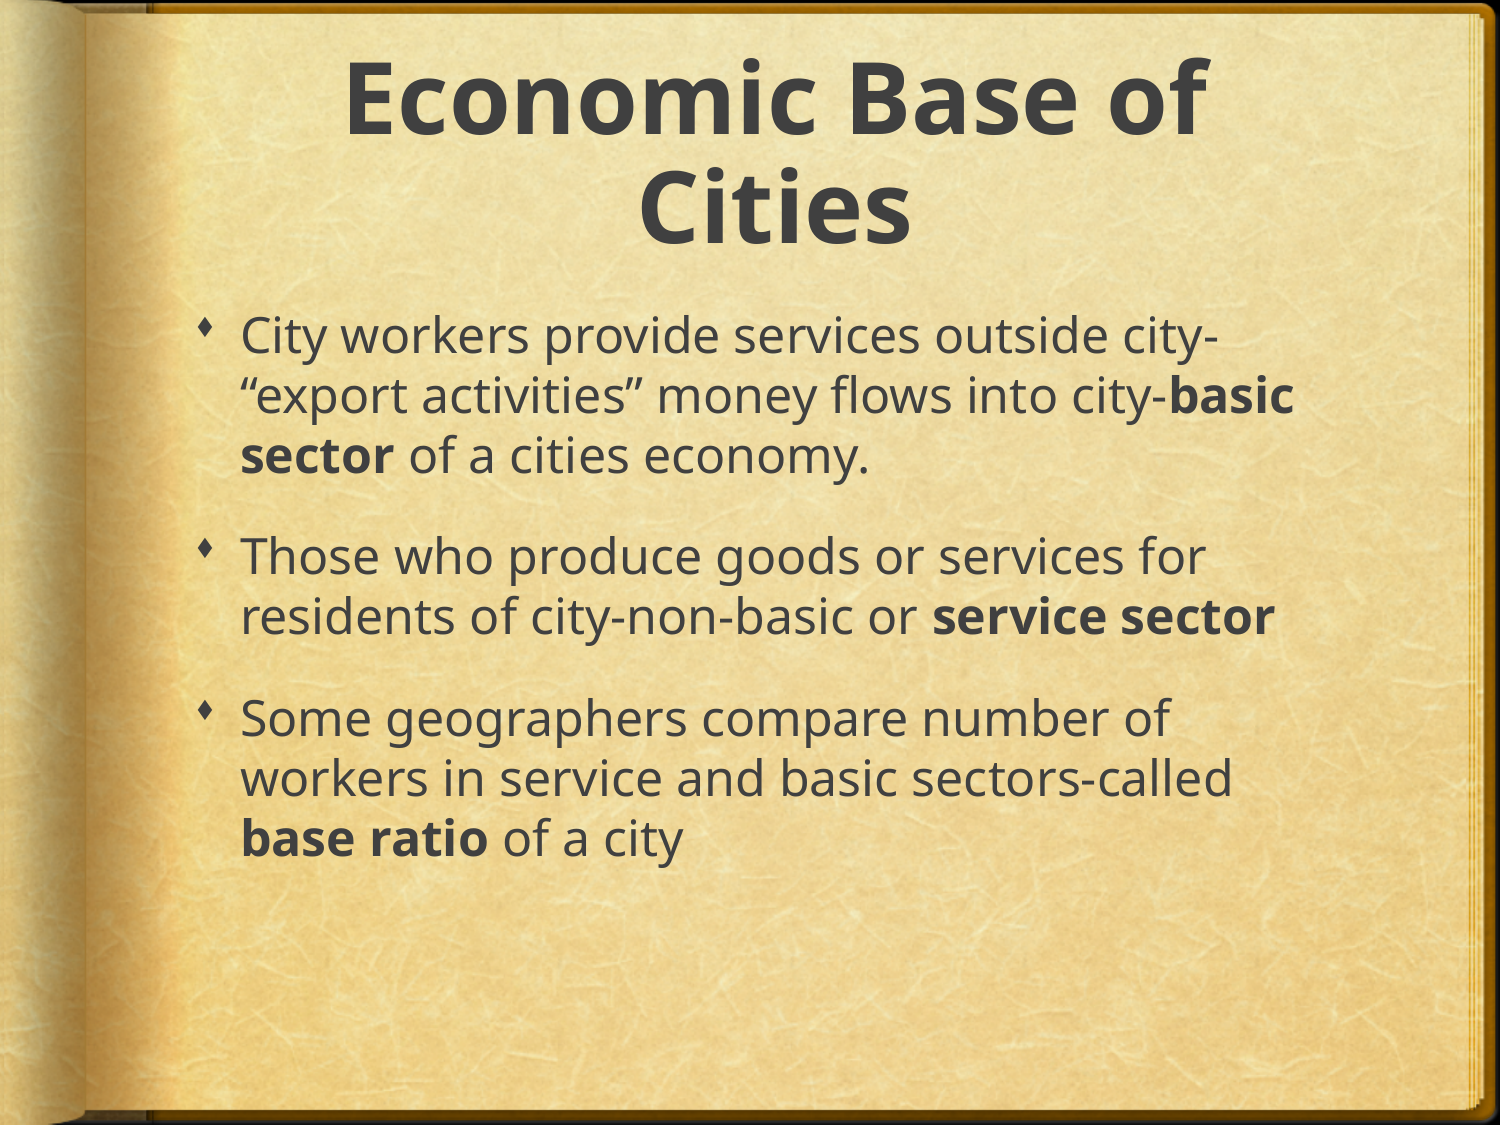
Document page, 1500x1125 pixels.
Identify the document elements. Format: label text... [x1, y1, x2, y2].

picture [0, 0, 1500, 1125]
title Economic Base of Cities [178, 45, 1372, 265]
list City workers provide services outside city- “export activities” money flows into city-basic sector of a cities economy. Those who produce goods or services for residents of city-non-basic or service sector Some geographers compare number of workers in service and basic sectors-called base ratio of a city [178, 295, 1372, 1005]
